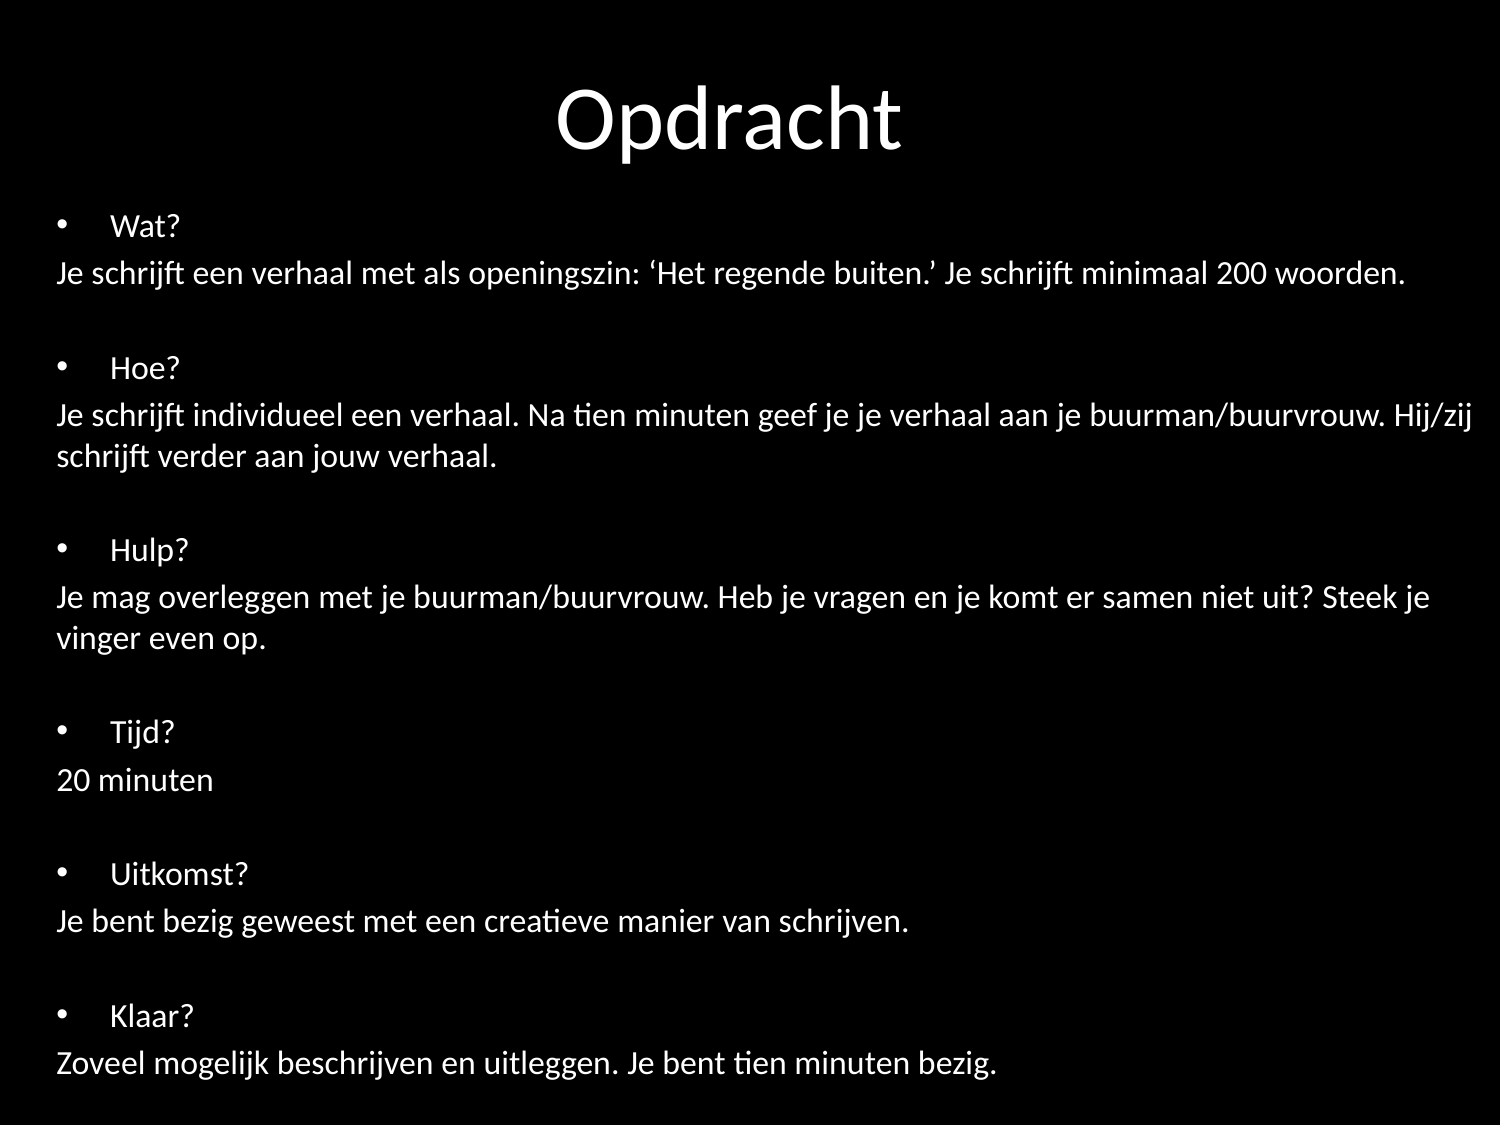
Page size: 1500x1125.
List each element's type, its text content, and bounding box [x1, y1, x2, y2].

title Opdracht [64, 19, 1415, 196]
list Wat? Je schrijft een verhaal met als openingszin: ‘Het regende buiten.’ Je schrijft minimaal 200 woorden. Hoe? Je schrijft individueel een verhaal. Na tien minuten geef je je verhaal aan je buurman/buurvrouw. Hij/zij schrijft verder aan jouw verhaal. Hulp? Je mag overleggen met je buurman/buurvrouw. Heb je vragen en je komt er samen niet uit? Steek je vinger even op. Tijd? 20 minuten Uitkomst? Je bent bezig geweest met een creatieve manier van schrijven. Klaar? Zoveel mogelijk beschrijven en uitleggen. Je bent tien minuten bezig. [41, 196, 1500, 1094]
